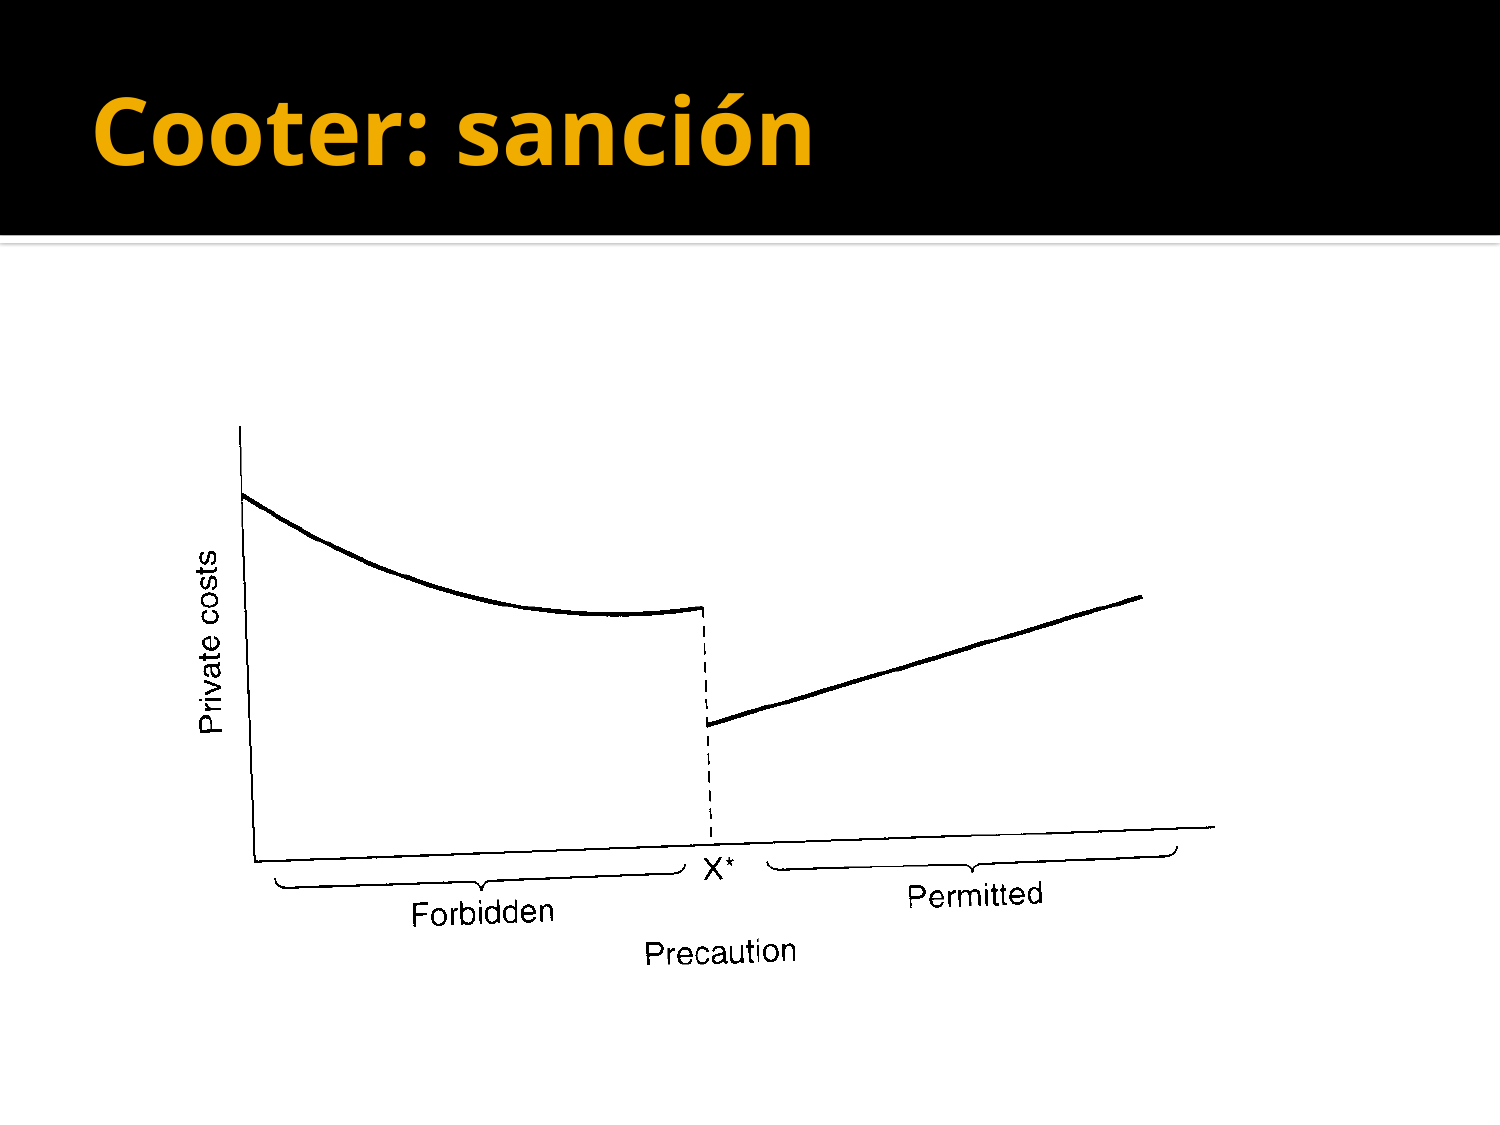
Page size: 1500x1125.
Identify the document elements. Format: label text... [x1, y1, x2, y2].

title Cooter: sanción [75, 25, 1425, 231]
picture [149, 412, 1276, 997]
